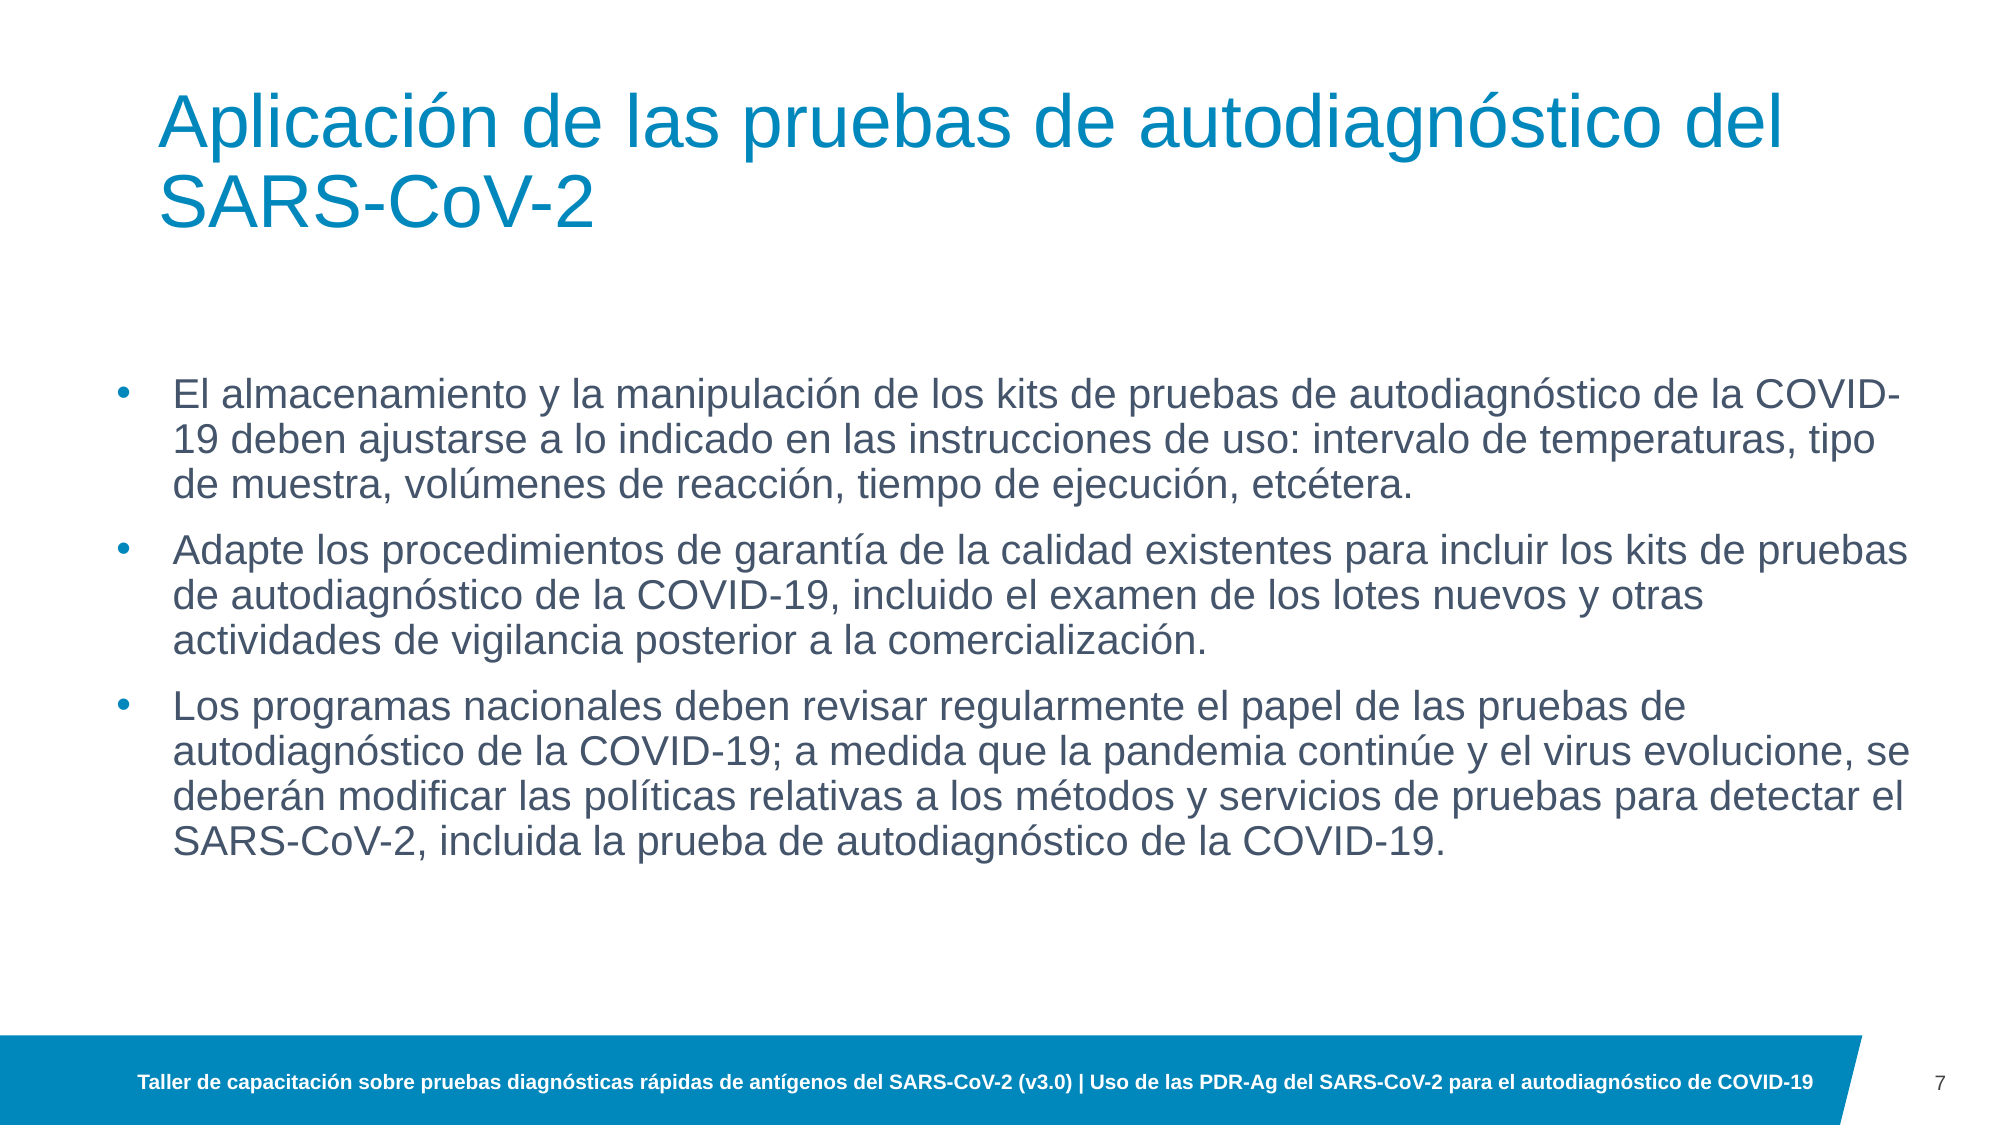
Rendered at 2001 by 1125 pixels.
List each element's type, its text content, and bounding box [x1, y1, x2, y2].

list El almacenamiento y la manipulación de los kits de pruebas de autodiagnóstico de la COVID-19 deben ajustarse a lo indicado en las instrucciones de uso: intervalo de temperaturas, tipo de muestra, volúmenes de reacción, tiempo de ejecución, etcétera. Adapte los procedimientos de garantía de la calidad existentes para incluir los kits de pruebas de autodiagnóstico de la COVID-19, incluido el examen de los lotes nuevos y otras actividades de vigilancia posterior a la comercialización. Los programas nacionales deben revisar regularmente el papel de las pruebas de autodiagnóstico de la COVID-19; a medida que la pandemia continúe y el virus evolucione, se deberán modificar las políticas relativas a los métodos y servicios de pruebas para detectar el SARS-CoV-2, incluida la prueba de autodiagnóstico de la COVID-19. [101, 294, 1931, 680]
slide_number 7 [1862, 1035, 1947, 1125]
title Aplicación de las pruebas de autodiagnóstico del SARS-CoV-2 [158, 89, 1884, 245]
footer Taller de capacitación sobre pruebas diagnósticas rápidas de antígenos del SARS-CoV-2 (v3.0) | Uso de las PDR-Ag del SARS-CoV-2 para el autodiagnóstico de COVID-19 [137, 1039, 1824, 1122]
